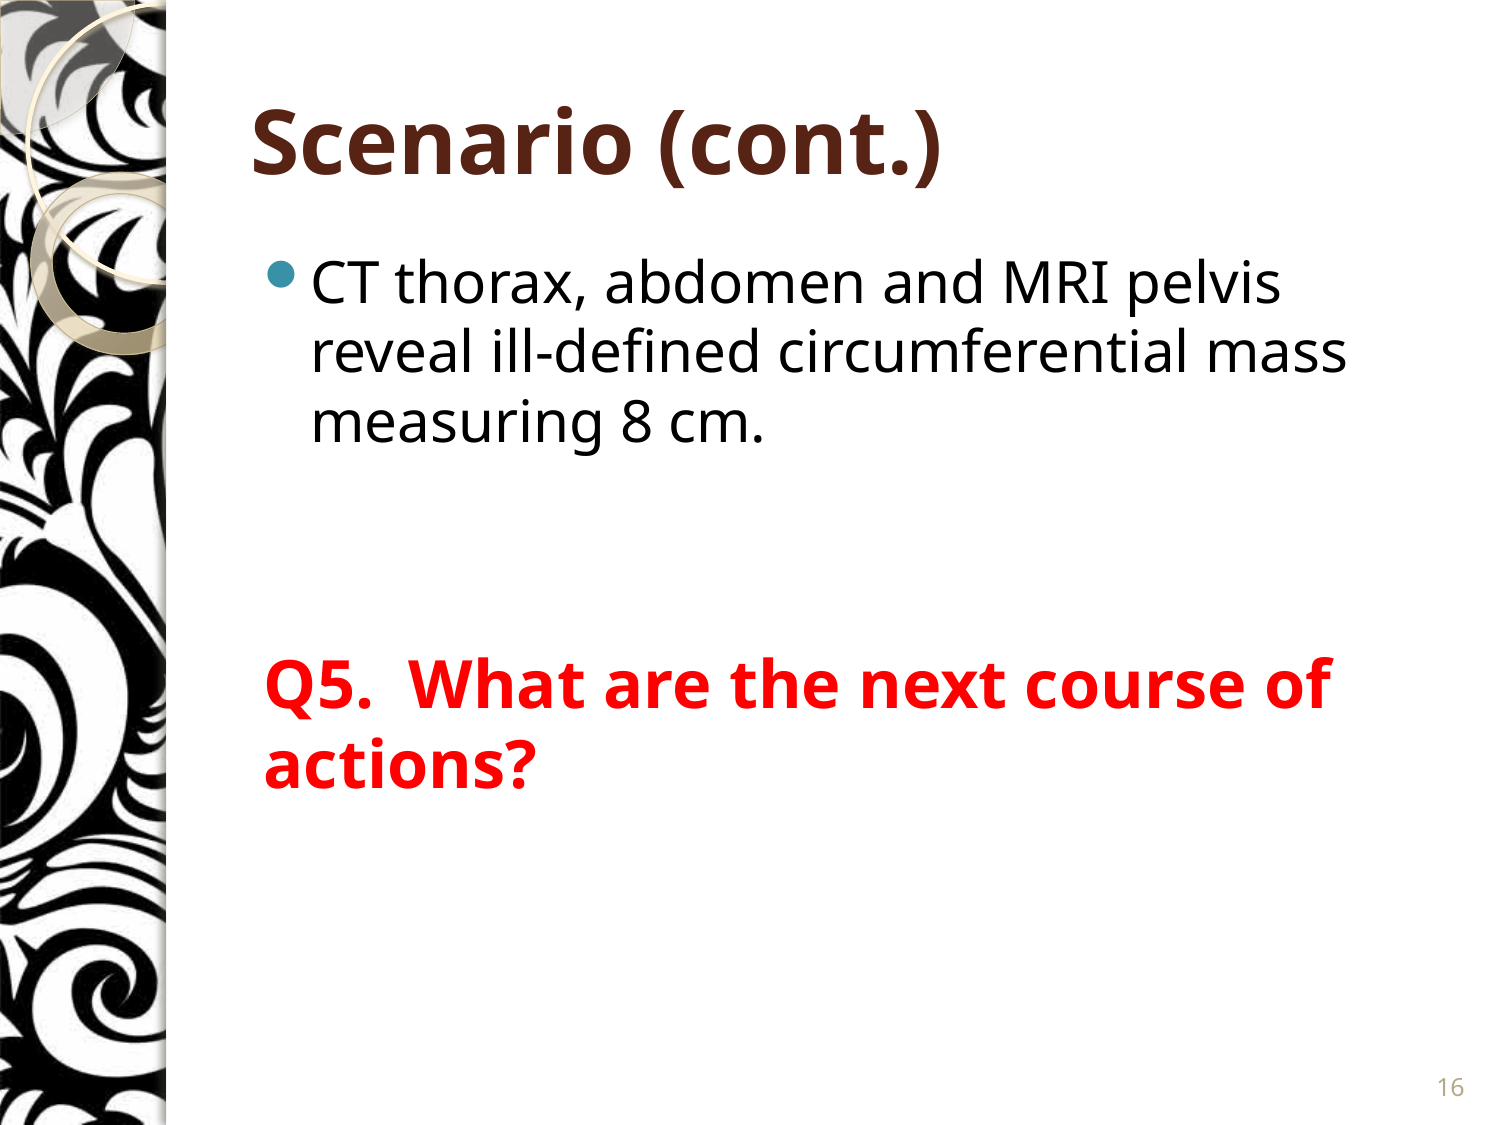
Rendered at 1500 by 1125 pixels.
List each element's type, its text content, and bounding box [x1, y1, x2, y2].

picture [32, 13, 160, 207]
picture [0, 134, 166, 1125]
picture [53, 241, 160, 332]
picture [136, 0, 164, 4]
slide_number 16 [1413, 1034, 1488, 1113]
picture [62, 195, 160, 280]
list CT thorax, abdomen and MRI pelvis reveal ill-defined circumferential mass measuring 8 cm. Q5. What are the next course of actions? [235, 237, 1466, 1025]
title Scenario (cont.) [235, 45, 1466, 233]
